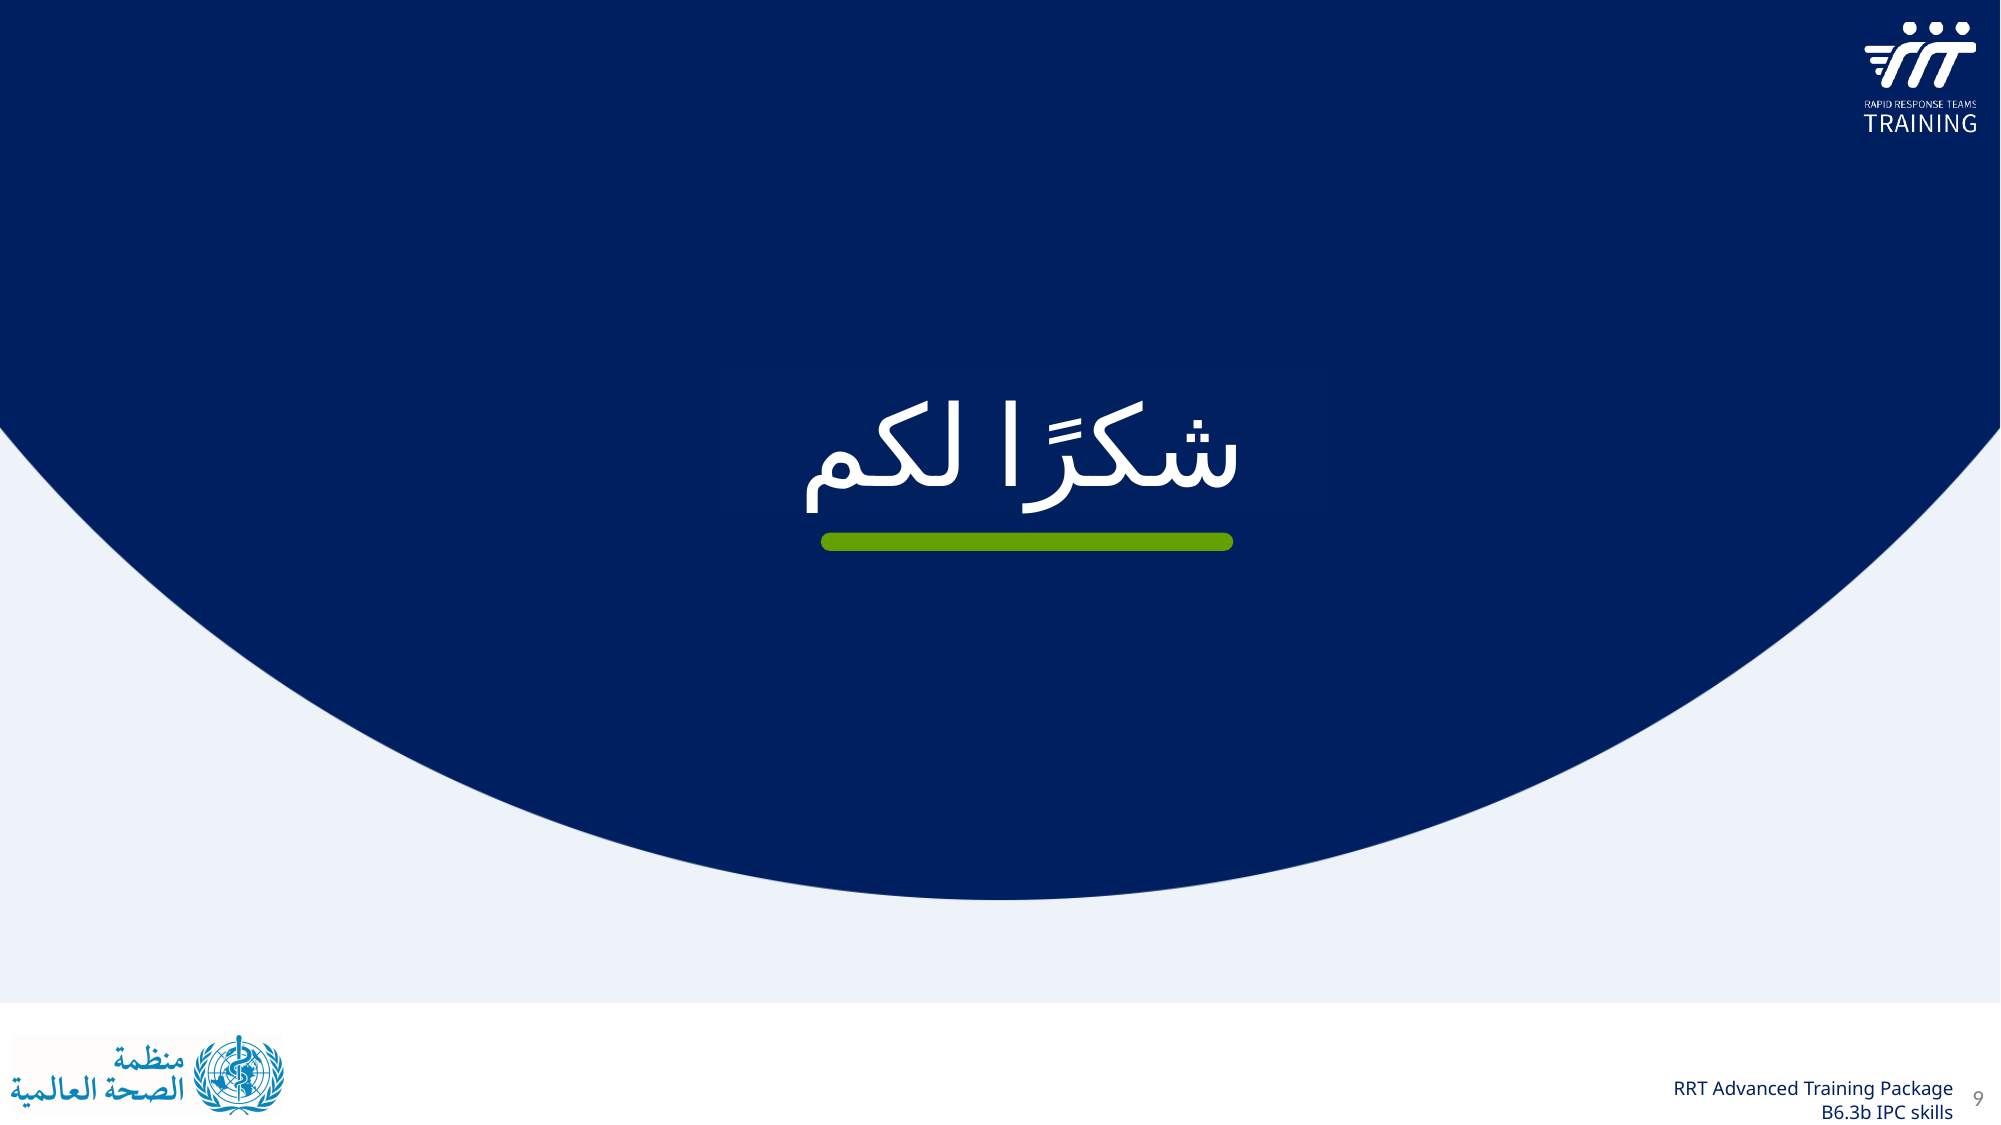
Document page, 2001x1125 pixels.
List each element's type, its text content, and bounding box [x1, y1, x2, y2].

picture [0, 0, 2001, 1003]
text_box شكرًا لكم [718, 366, 1327, 517]
picture [241, 1050, 247, 1059]
picture [11, 1035, 284, 1115]
